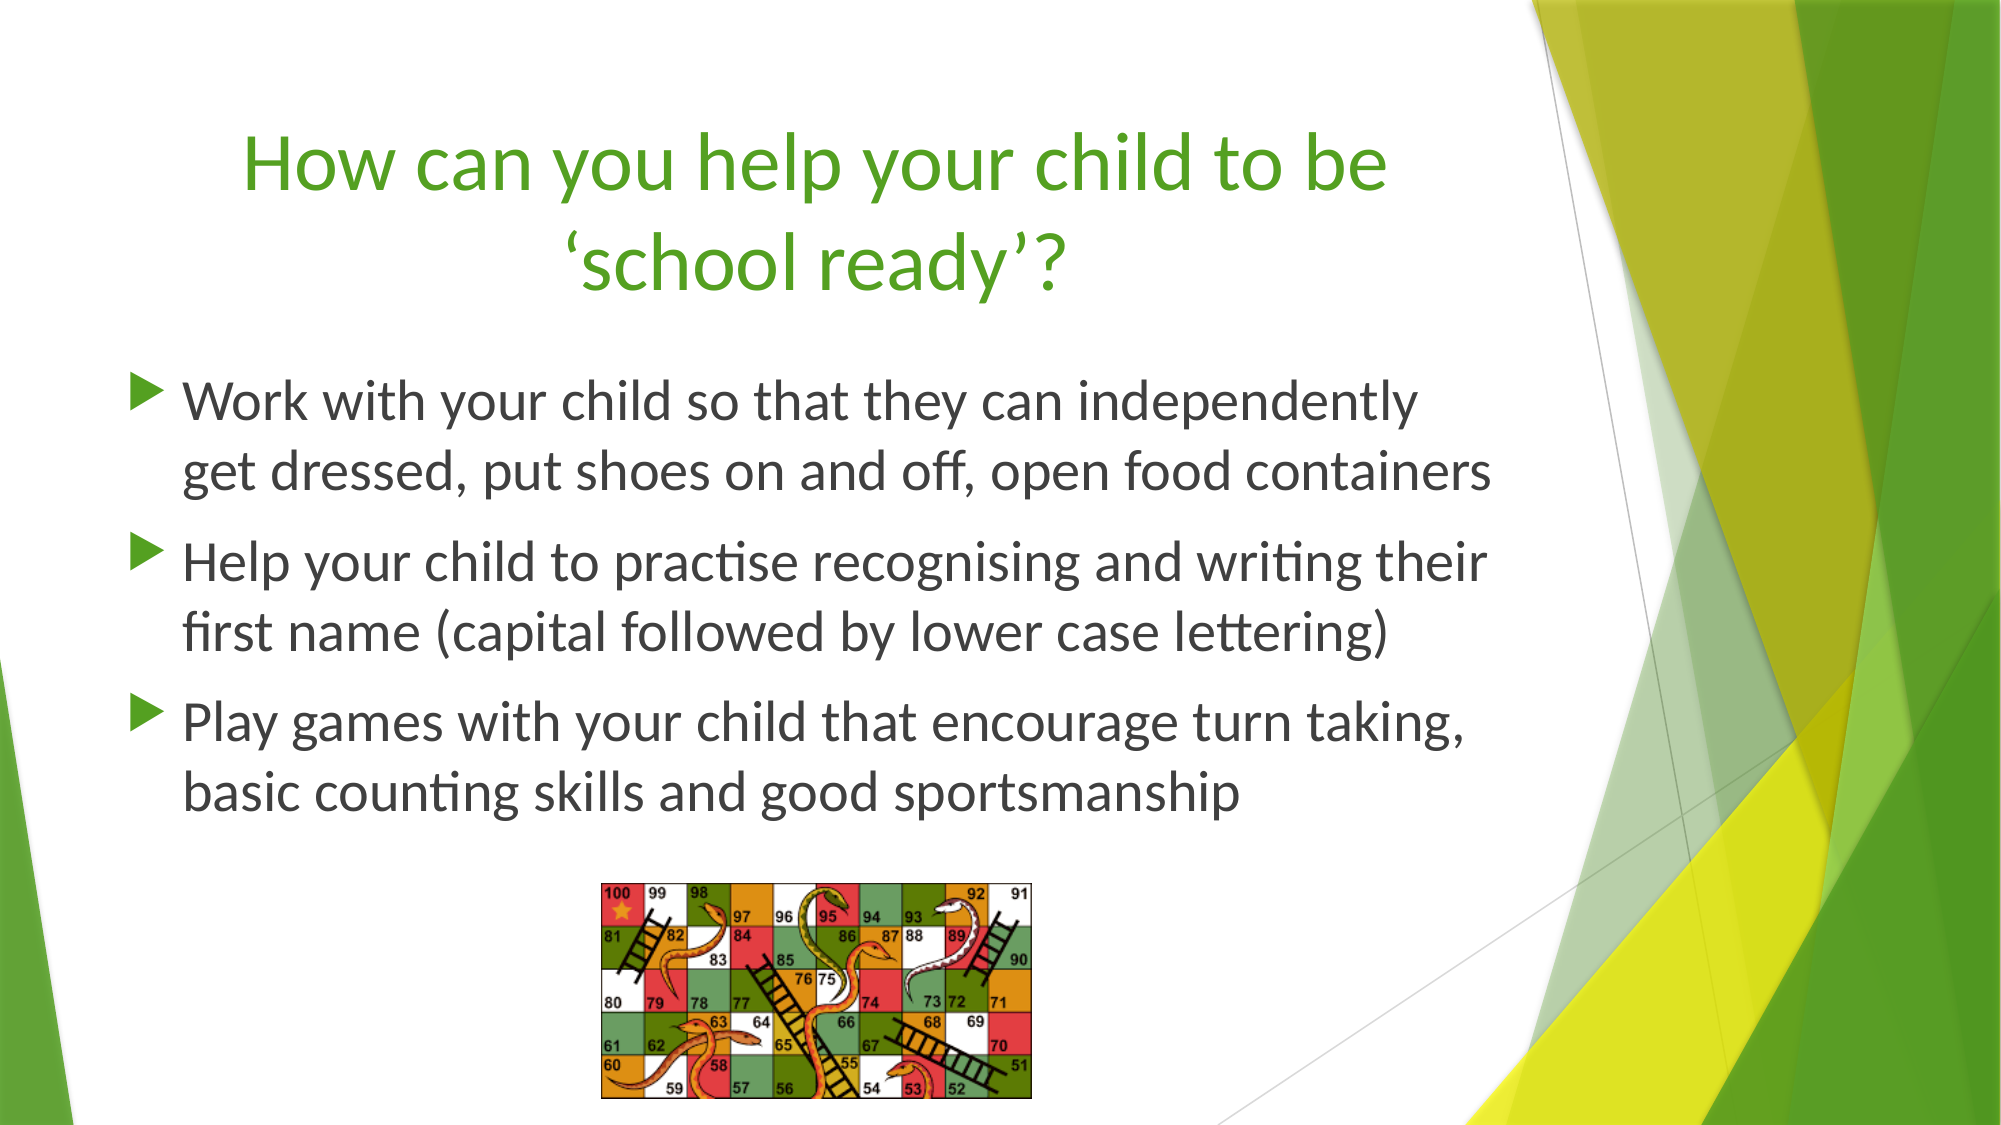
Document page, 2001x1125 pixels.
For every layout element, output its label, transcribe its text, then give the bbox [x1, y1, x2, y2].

list Work with your child so that they can independently get dressed, put shoes on and off, open food containers Help your child to practise recognising and writing their first name (capital followed by lower case lettering) Play games with your child that encourage turn taking, basic counting skills and good sportsmanship [111, 354, 1522, 992]
picture [600, 882, 1032, 1100]
title How can you help your child to be ‘school ready’? [111, 99, 1522, 317]
